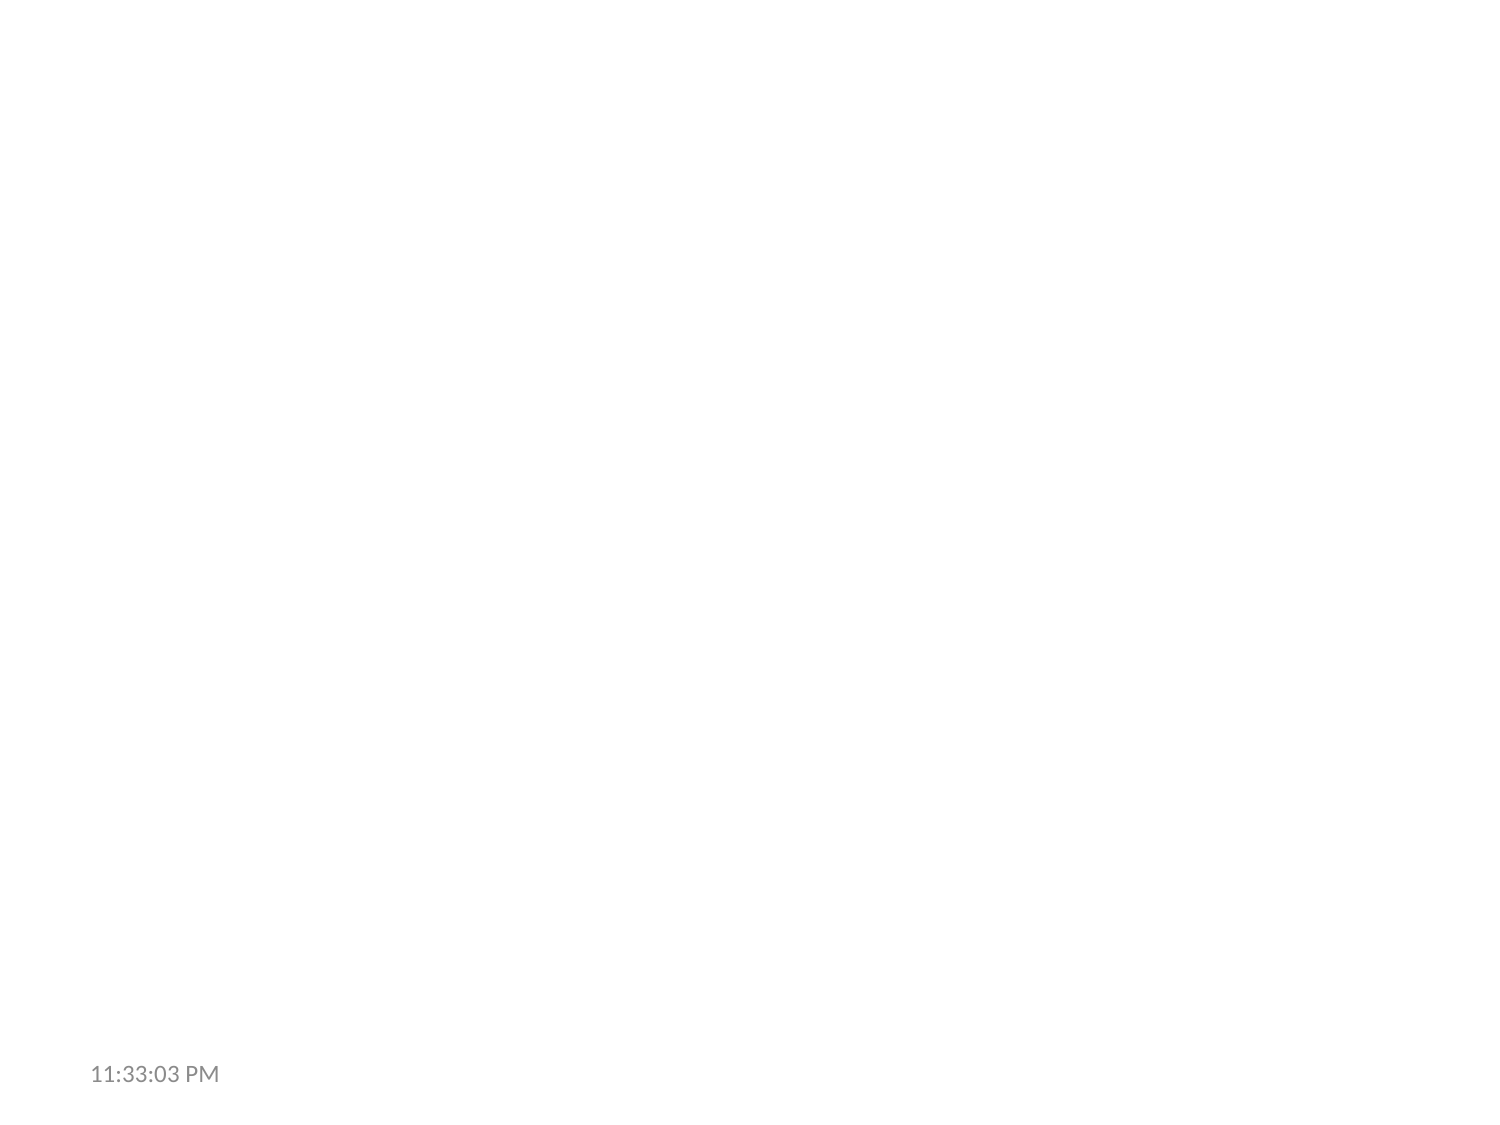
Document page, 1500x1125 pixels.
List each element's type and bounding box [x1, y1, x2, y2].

slide_number [75, 1042, 425, 1103]
